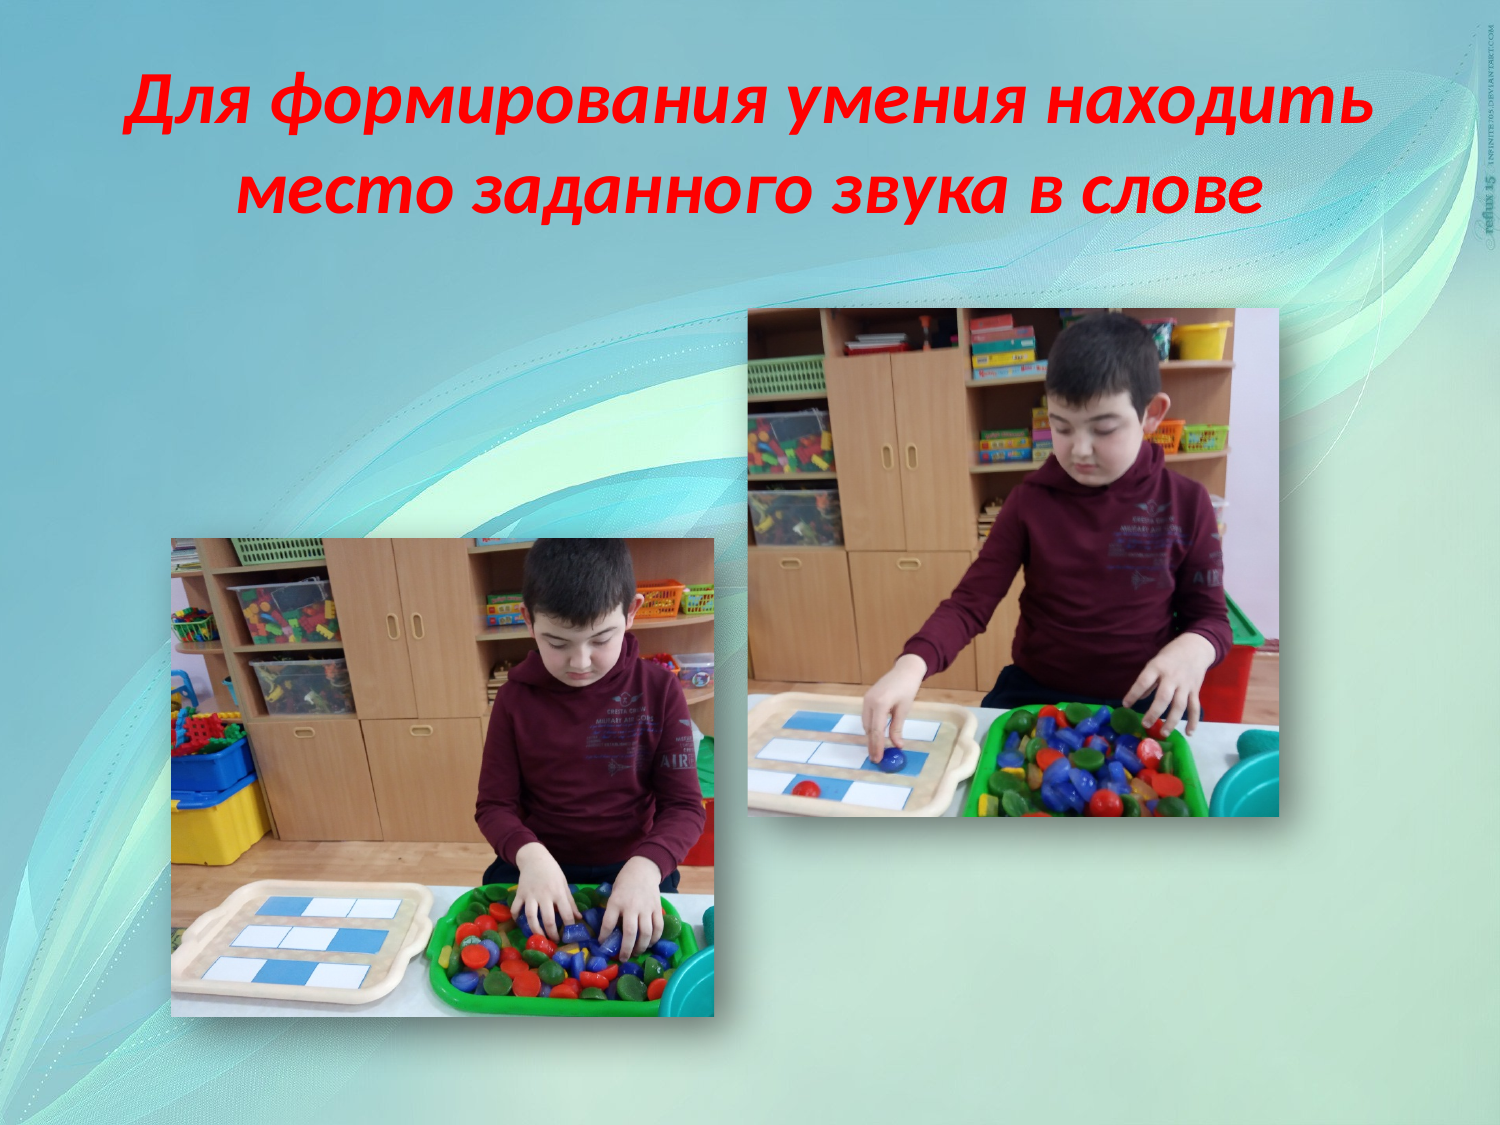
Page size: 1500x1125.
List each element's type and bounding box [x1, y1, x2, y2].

picture [0, 0, 1500, 1125]
list [170, 538, 715, 1018]
